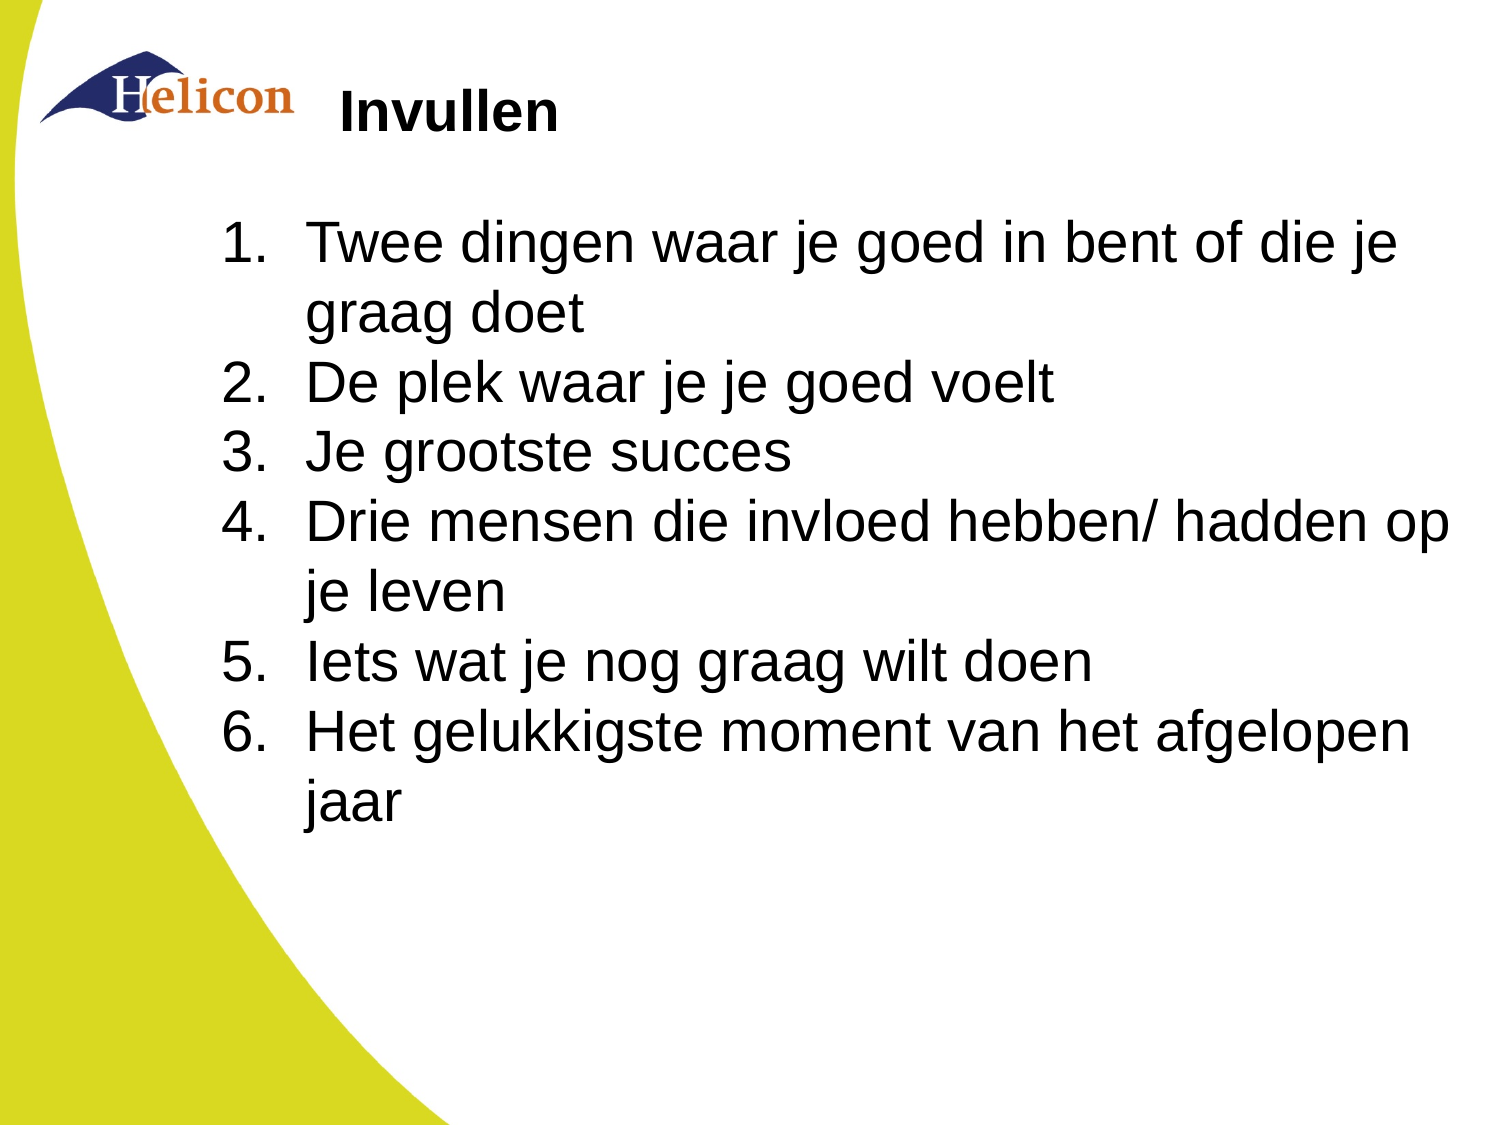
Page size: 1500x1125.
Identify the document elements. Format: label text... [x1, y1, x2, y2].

text_box Twee dingen waar je goed in bent of die je graag doet De plek waar je je goed voelt Je grootste succes Drie mensen die invloed hebben/ hadden op je leven Iets wat je nog graag wilt doen Het gelukkigste moment van het afgelopen jaar [206, 196, 1471, 841]
picture [0, 0, 1500, 1125]
title Invullen [324, 54, 1415, 161]
